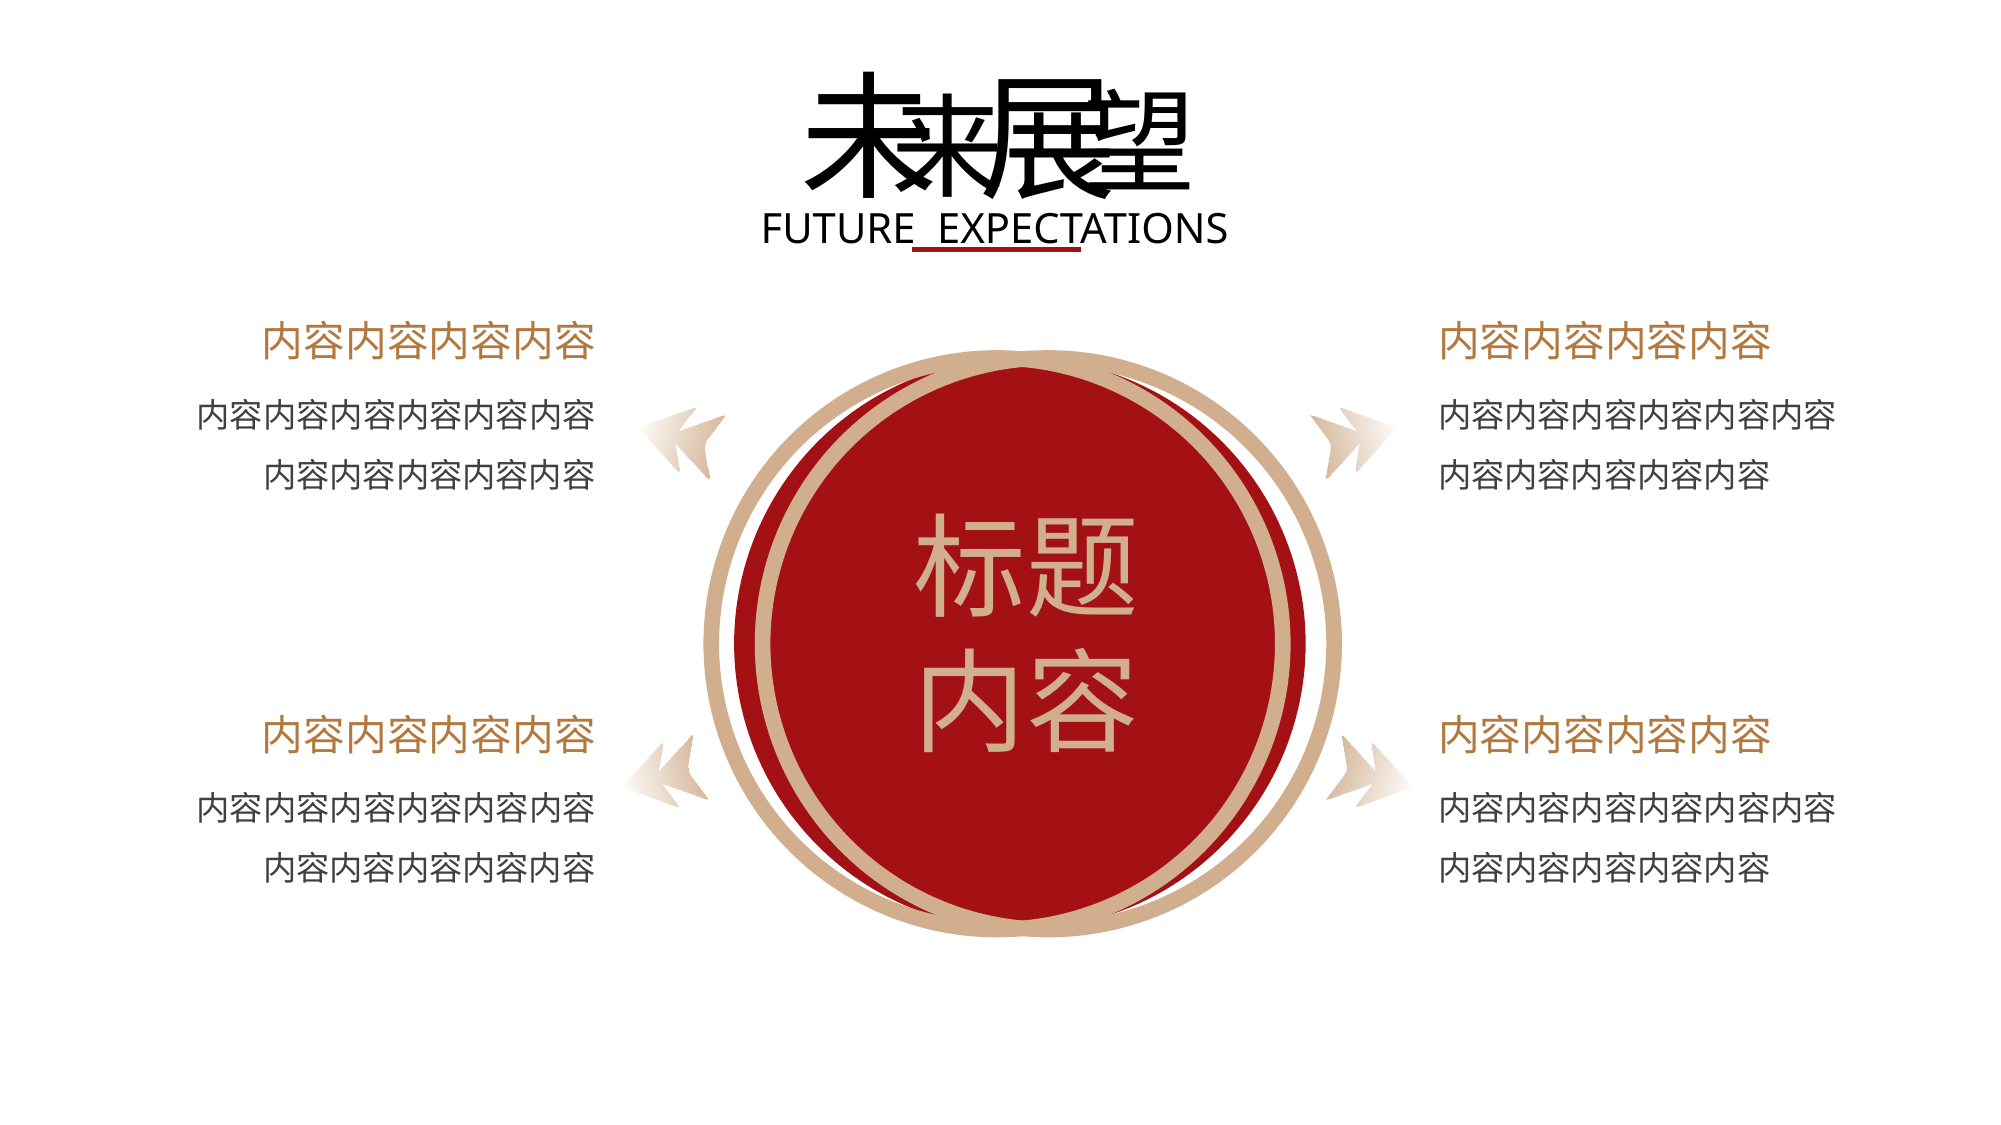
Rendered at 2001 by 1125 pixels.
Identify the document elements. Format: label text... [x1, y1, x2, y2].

text_box [640, 407, 725, 479]
text_box 内容内容内容内容内容内容内容内容内容内容内容 [171, 759, 611, 895]
text_box FUTURE EXPECTATIONS [745, 194, 1244, 259]
text_box 标题 内容 [898, 488, 1158, 774]
text_box [710, 356, 1022, 931]
text_box [1326, 735, 1410, 806]
text_box 内容内容内容内容内容内容内容内容内容内容内容 [171, 366, 611, 502]
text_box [1423, 307, 1863, 890]
text_box 内容内容内容内容 [171, 307, 611, 366]
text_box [784, 42, 1212, 226]
text_box [624, 735, 708, 806]
text_box [1310, 407, 1394, 479]
text_box 内容内容内容内容 [171, 701, 611, 759]
text_box [761, 356, 1336, 931]
